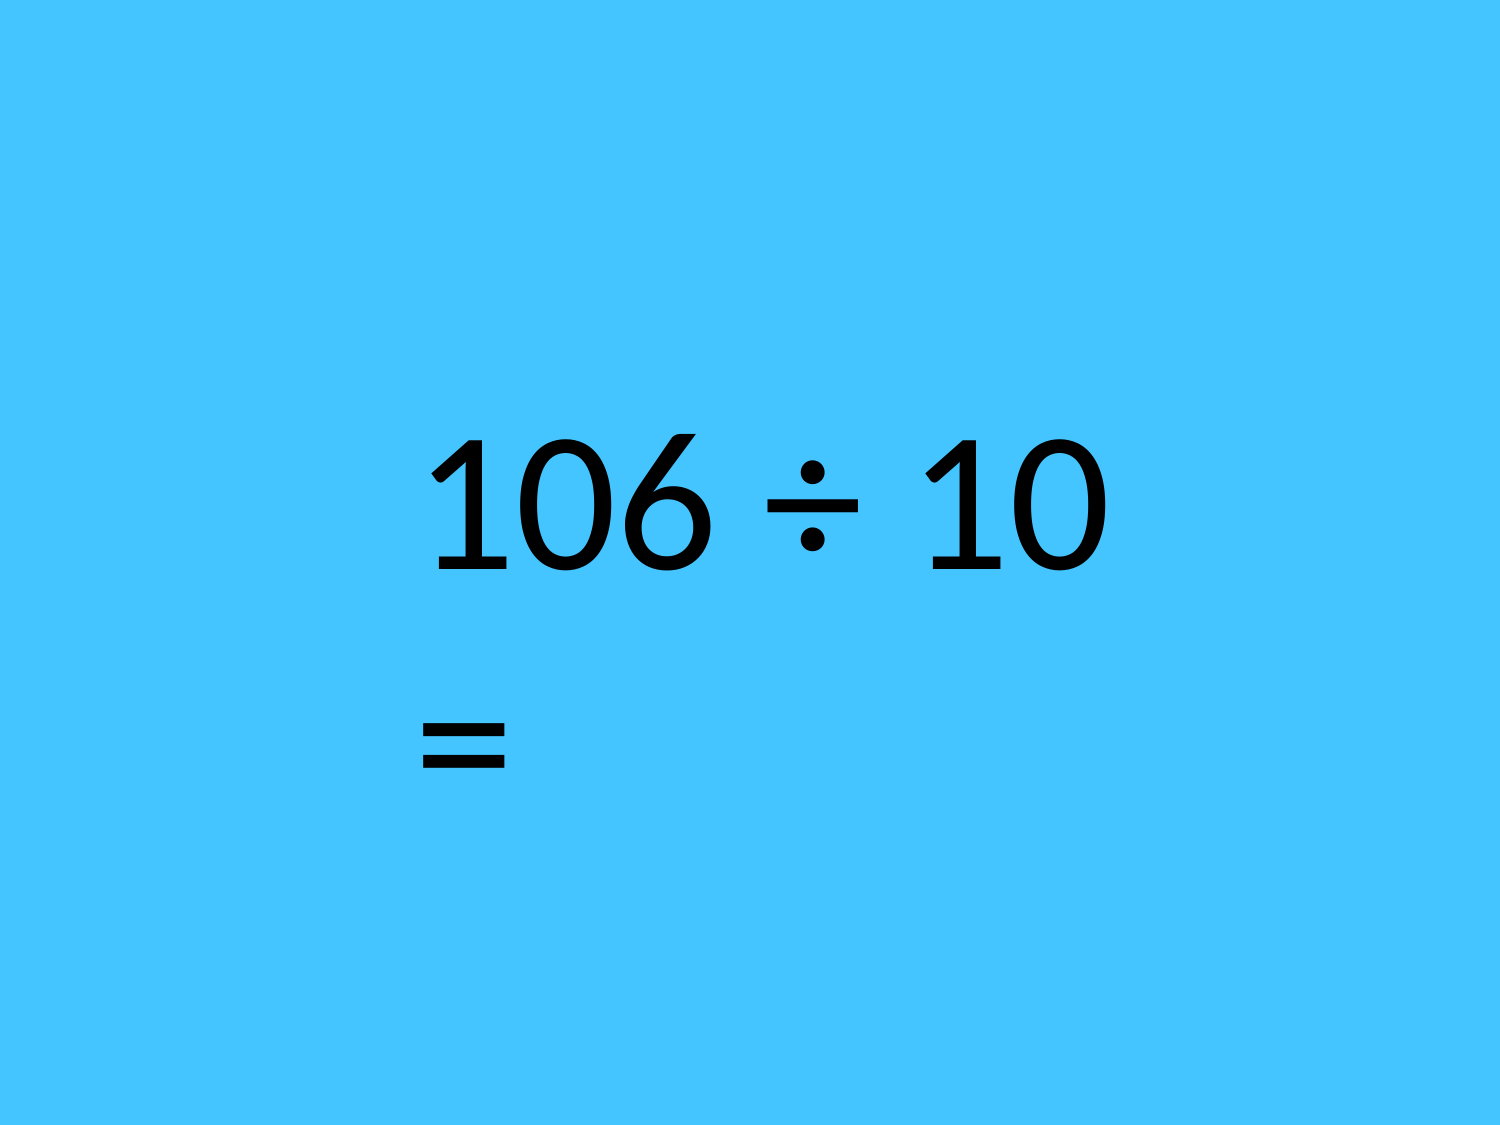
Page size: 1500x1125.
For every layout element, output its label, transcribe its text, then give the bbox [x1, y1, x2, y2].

text_box 106 ÷ 10 = [399, 362, 1138, 858]
